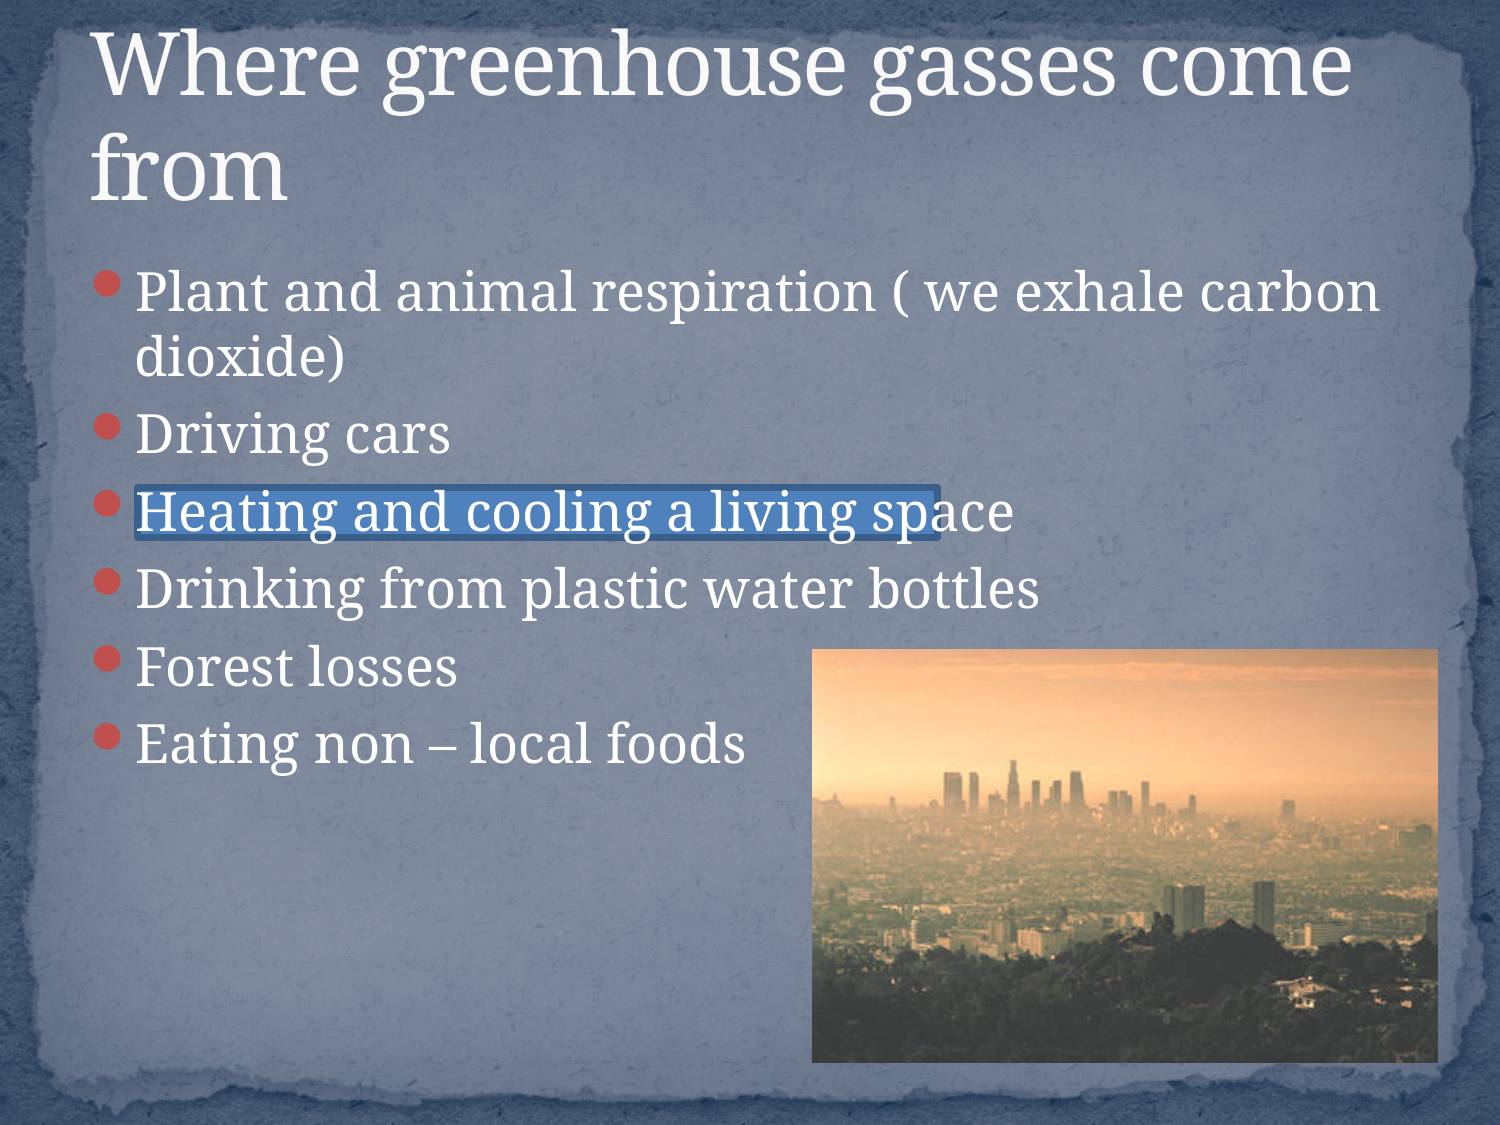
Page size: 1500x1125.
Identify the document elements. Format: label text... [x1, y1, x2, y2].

picture [812, 649, 1438, 1063]
title Where greenhouse gasses come from [74, 24, 1425, 225]
list Plant and animal respiration ( we exhale carbon dioxide) Driving cars Heating and cooling a living space Drinking from plastic water bottles Forest losses Eating non – local foods [75, 249, 1425, 1000]
